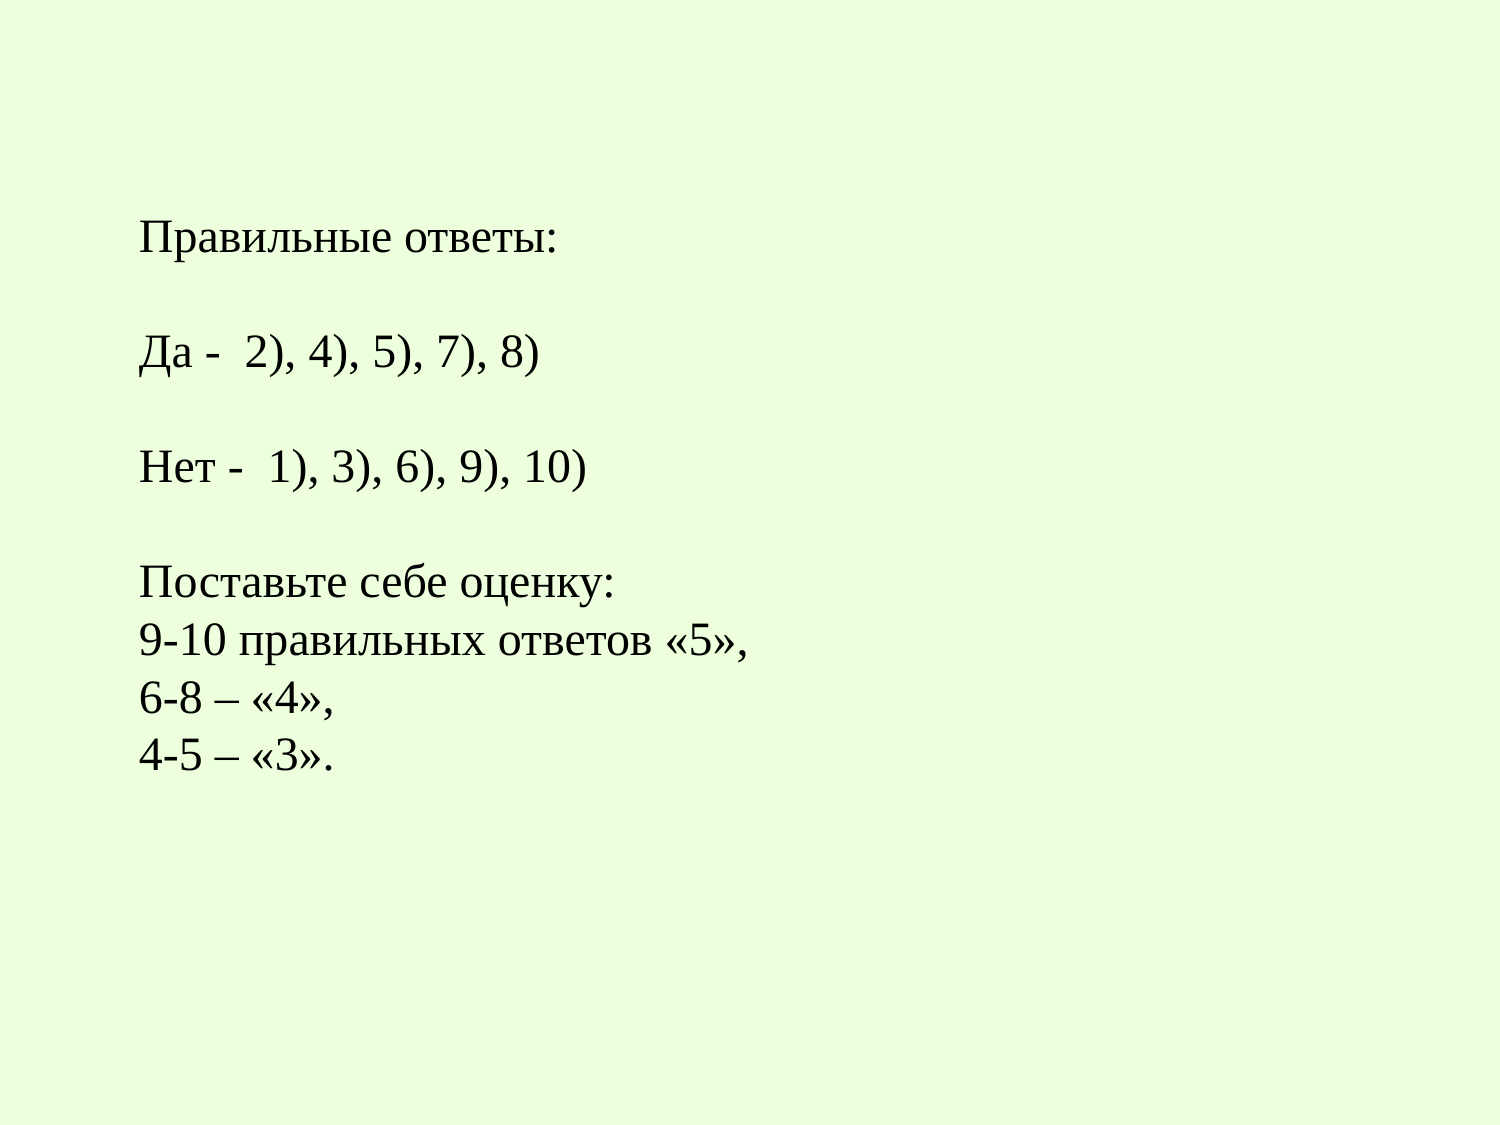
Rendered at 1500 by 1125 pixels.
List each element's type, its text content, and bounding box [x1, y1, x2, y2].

title Правильные ответы: Да - 2), 4), 5), 7), 8) Нет - 1), 3), 6), 9), 10) Поставьте себе оценку: 9-10 правильных ответов «5», 6-8 – «4», 4-5 – «3». [123, 196, 1399, 846]
